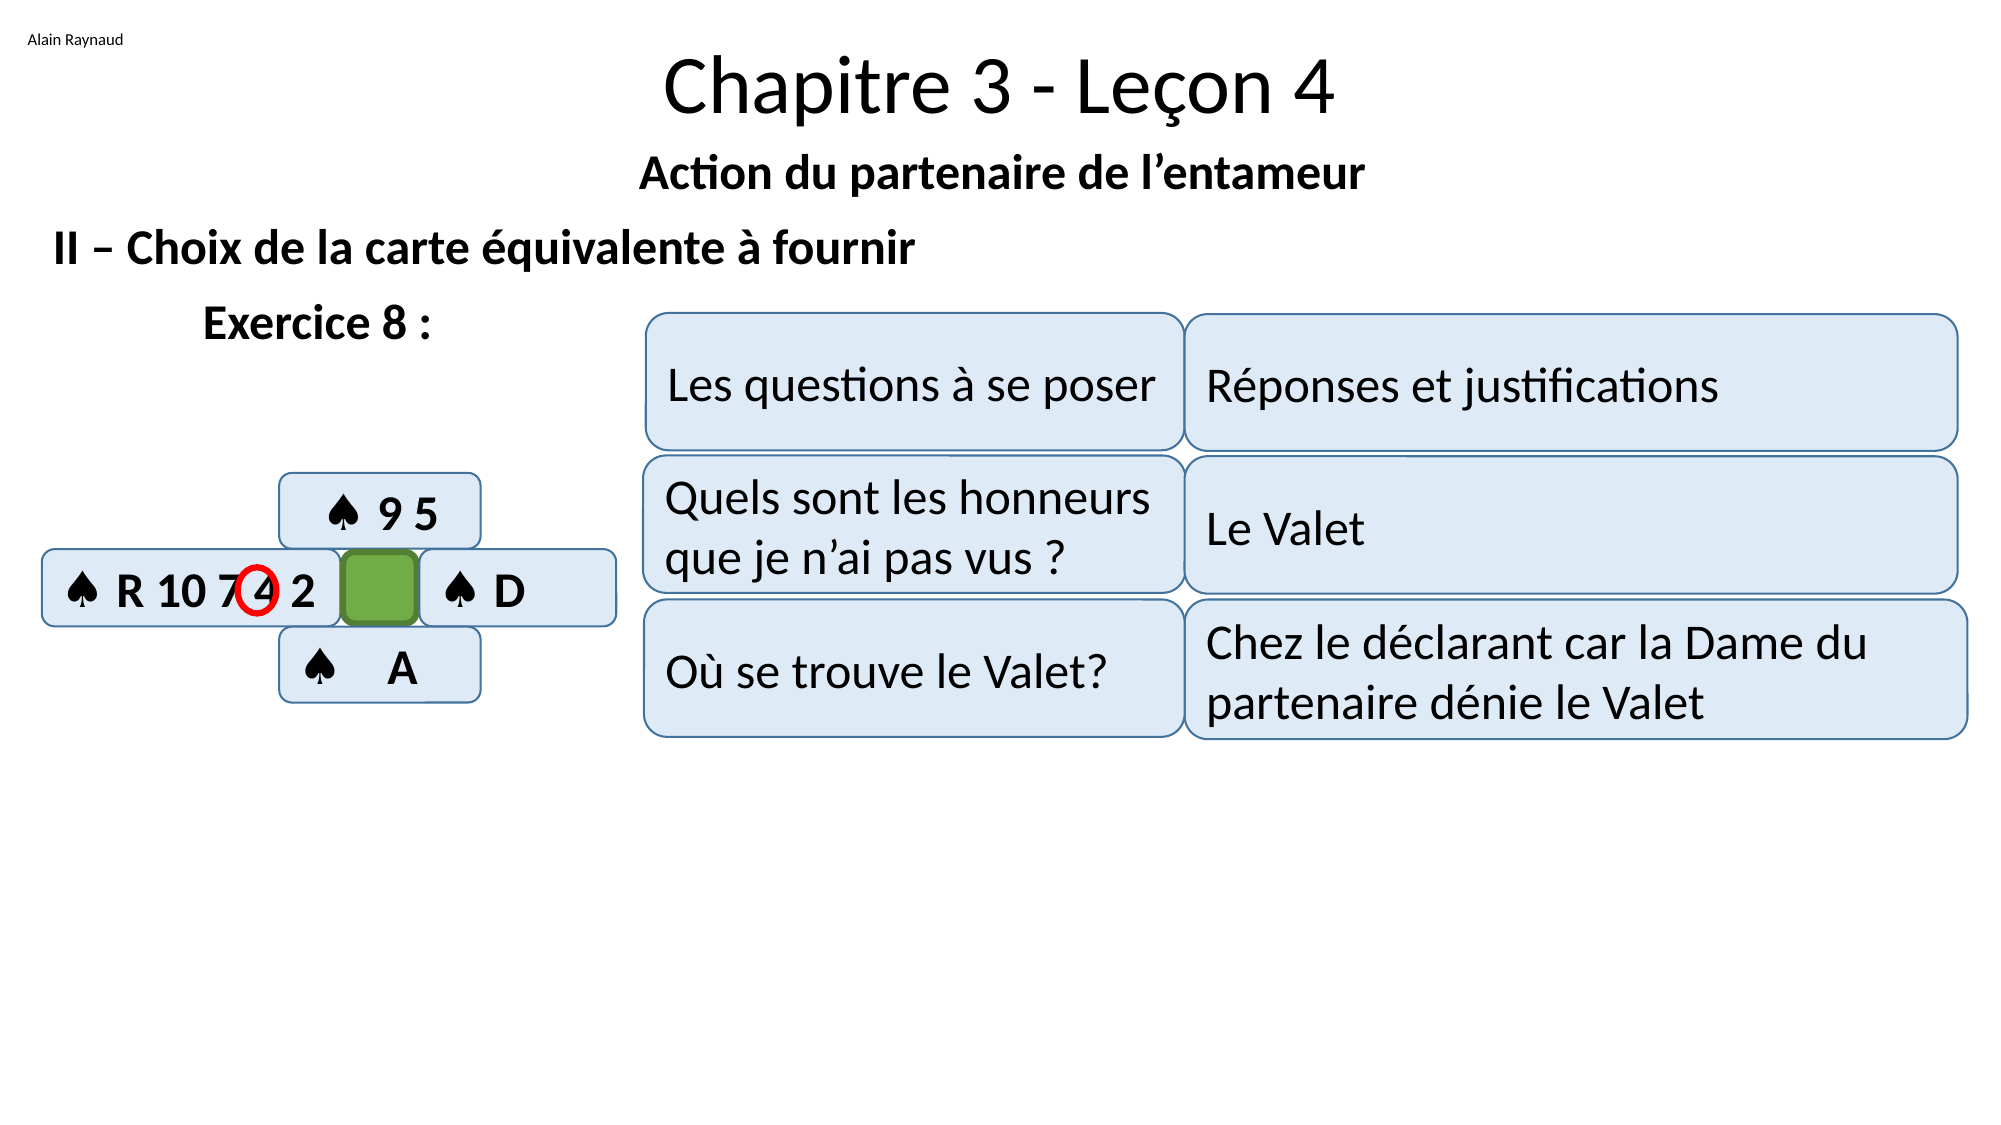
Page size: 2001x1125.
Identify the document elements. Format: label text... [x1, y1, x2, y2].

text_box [41, 472, 617, 703]
text_box Le Valet [1183, 455, 1959, 595]
subtitle Action du partenaire de l’entameur II – Choix de la carte équivalente à fournir Exercice 8 : [37, 139, 1968, 1088]
text_box Quels sont les honneurs que je n’ai pas vus ? [641, 454, 1185, 594]
text_box Alain Raynaud [12, 21, 147, 57]
title Chapitre 3 - Leçon 4 [249, 38, 1750, 139]
text_box Les questions à se poser [644, 311, 1185, 452]
text_box Réponses et justifications [1183, 313, 1959, 452]
text_box Où se trouve le Valet? [642, 598, 1186, 738]
text_box Chez le déclarant car la Dame du partenaire dénie le Valet [1184, 598, 1969, 741]
